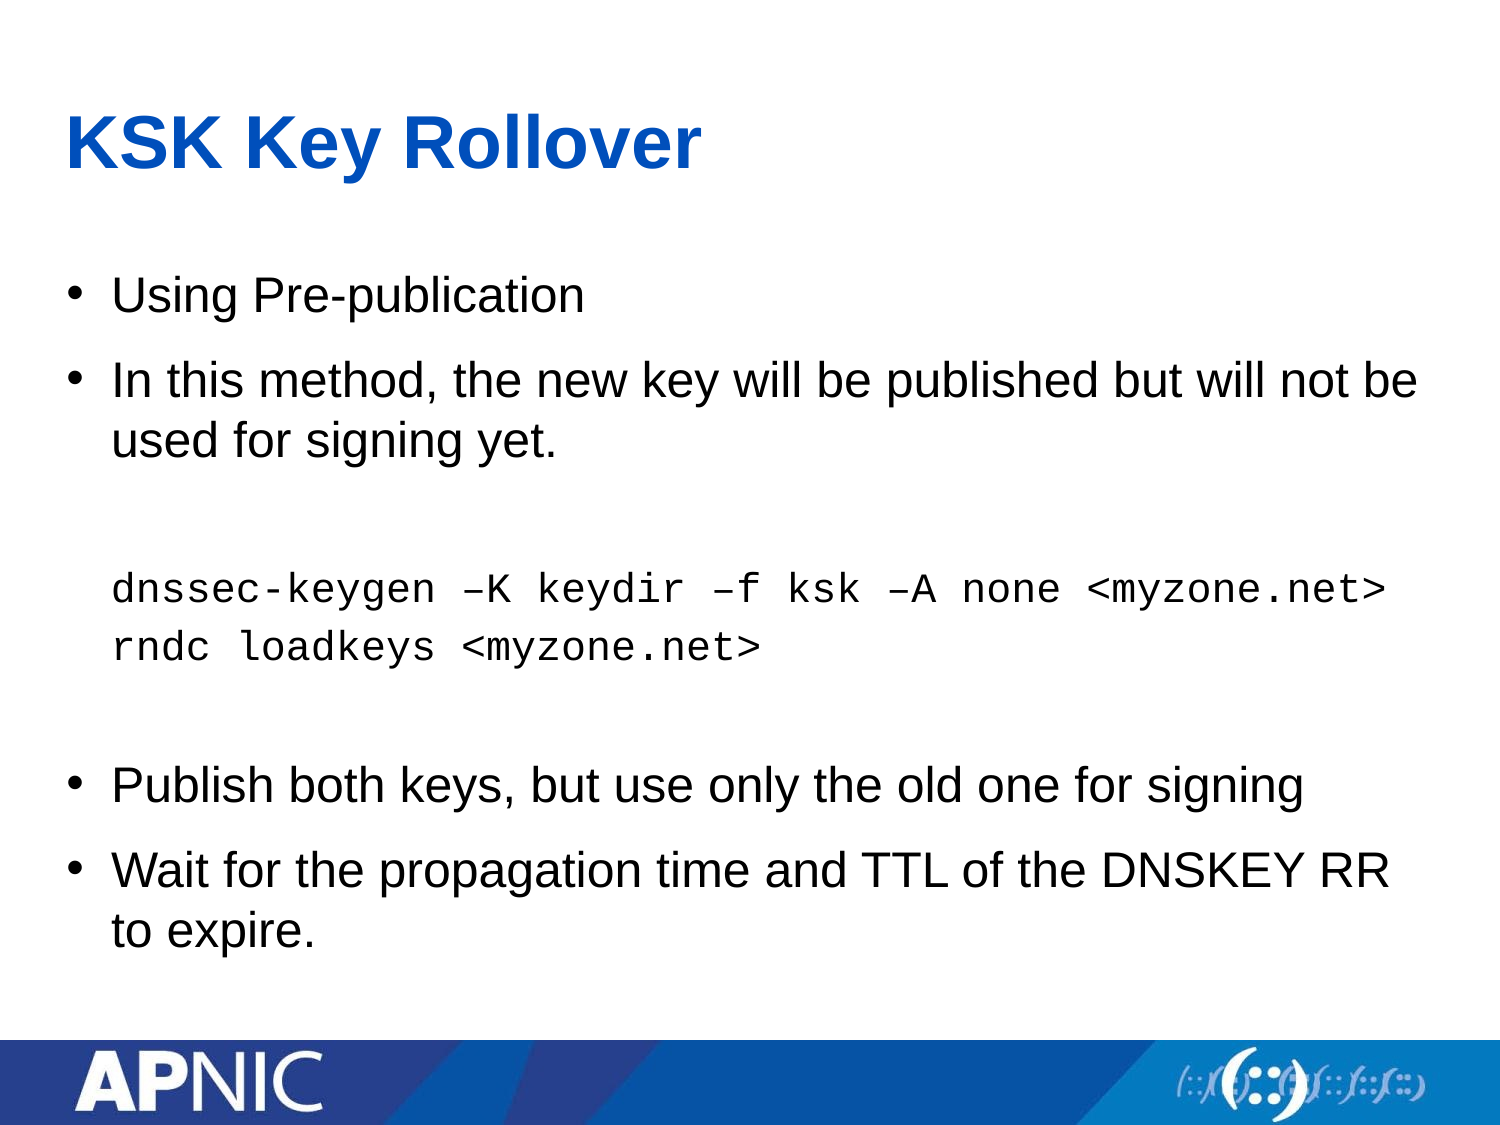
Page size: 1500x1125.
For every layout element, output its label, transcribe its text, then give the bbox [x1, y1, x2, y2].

picture [0, 1040, 1500, 1125]
list Using Pre-publication In this method, the new key will be published but will not be used for signing yet. dnssec-keygen –K keydir –f ksk –A none <myzone.net> rndc loadkeys <myzone.net> Publish both keys, but use only the old one for signing Wait for the propagation time and TTL of the DNSKEY RR to expire. [66, 262, 1437, 1012]
title KSK Key Rollover [64, 45, 1436, 233]
